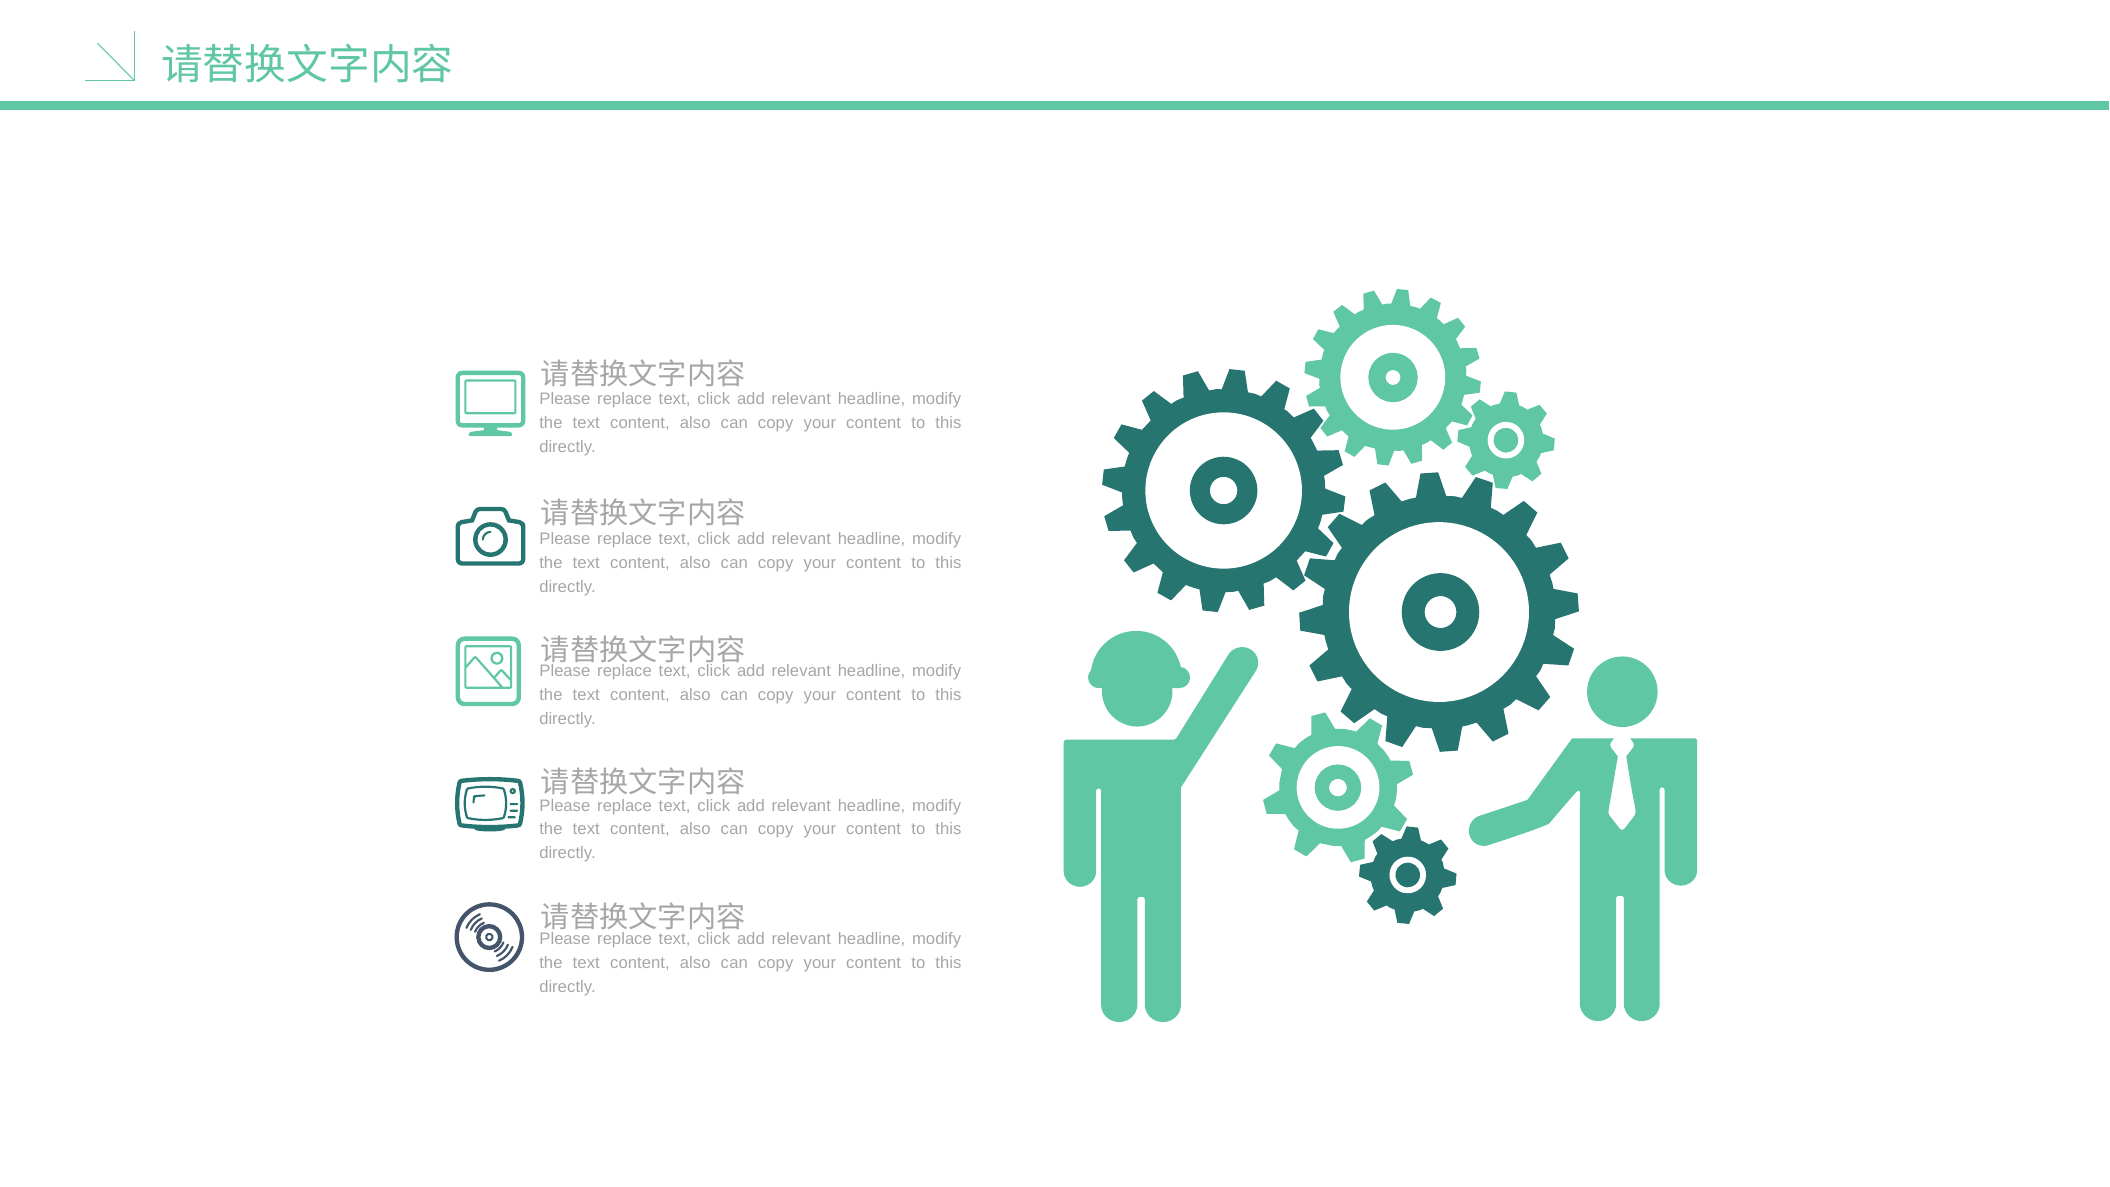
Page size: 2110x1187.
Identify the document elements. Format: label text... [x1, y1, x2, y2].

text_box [539, 756, 963, 864]
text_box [1468, 656, 1698, 1022]
text_box [1389, 856, 1427, 894]
text_box [1199, 466, 1248, 515]
text_box [1487, 421, 1525, 459]
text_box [455, 636, 522, 707]
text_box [539, 487, 963, 597]
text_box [455, 506, 526, 566]
text_box [1296, 746, 1380, 829]
text_box [1358, 826, 1457, 924]
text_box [454, 776, 525, 832]
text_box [539, 624, 963, 729]
text_box [1102, 369, 1346, 613]
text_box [1063, 630, 1261, 1023]
text_box [1340, 324, 1446, 430]
text_box 请替换文字内容 [145, 22, 500, 94]
text_box [1376, 361, 1410, 394]
text_box [1457, 391, 1555, 489]
text_box [1348, 522, 1530, 702]
text_box [1145, 412, 1302, 569]
text_box [1413, 584, 1468, 640]
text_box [454, 902, 525, 973]
text_box [1299, 472, 1579, 752]
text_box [539, 348, 963, 457]
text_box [539, 891, 963, 997]
text_box [1304, 288, 1481, 466]
text_box [1321, 771, 1355, 804]
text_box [455, 370, 526, 437]
text_box [1263, 712, 1414, 863]
